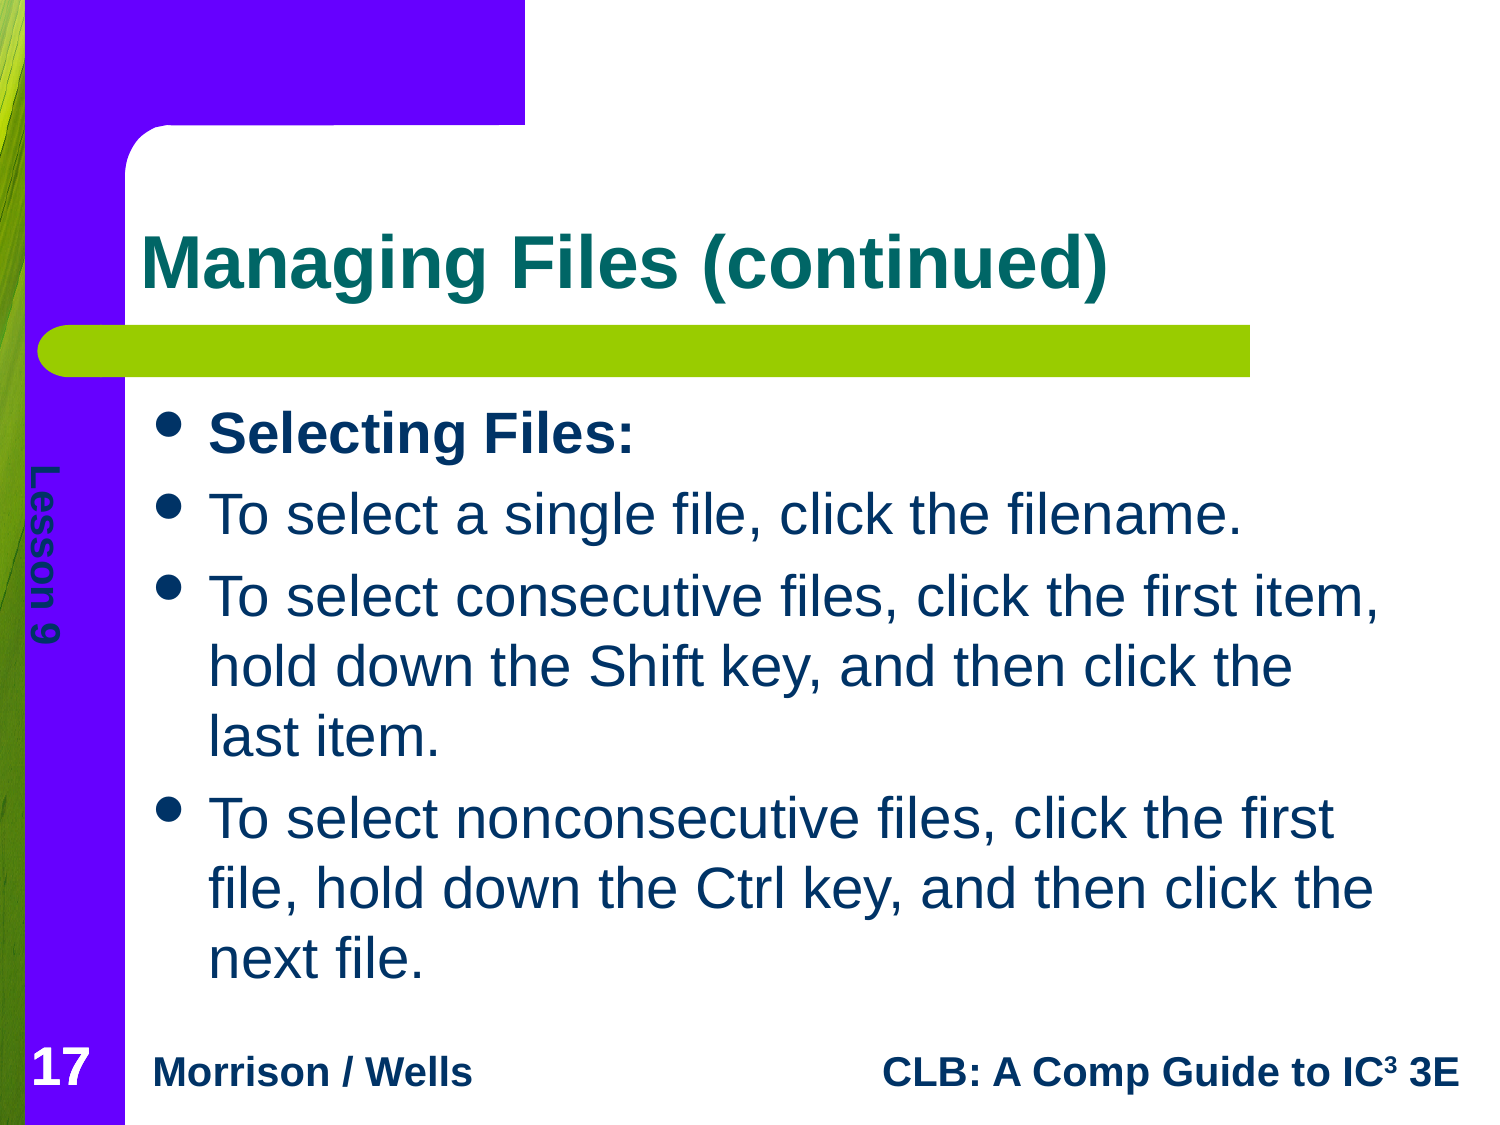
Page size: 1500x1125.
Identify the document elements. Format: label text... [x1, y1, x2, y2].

picture [0, 0, 25, 1125]
title Managing Files (continued) [124, 124, 1426, 313]
text_box 17 [13, 1023, 111, 1105]
list Selecting Files: To select a single file, click the filename. To select consecutive files, click the first item, hold down the Shift key, and then click the last item. To select nonconsecutive files, click the first file, hold down the Ctrl key, and then click the next file. [137, 387, 1400, 999]
